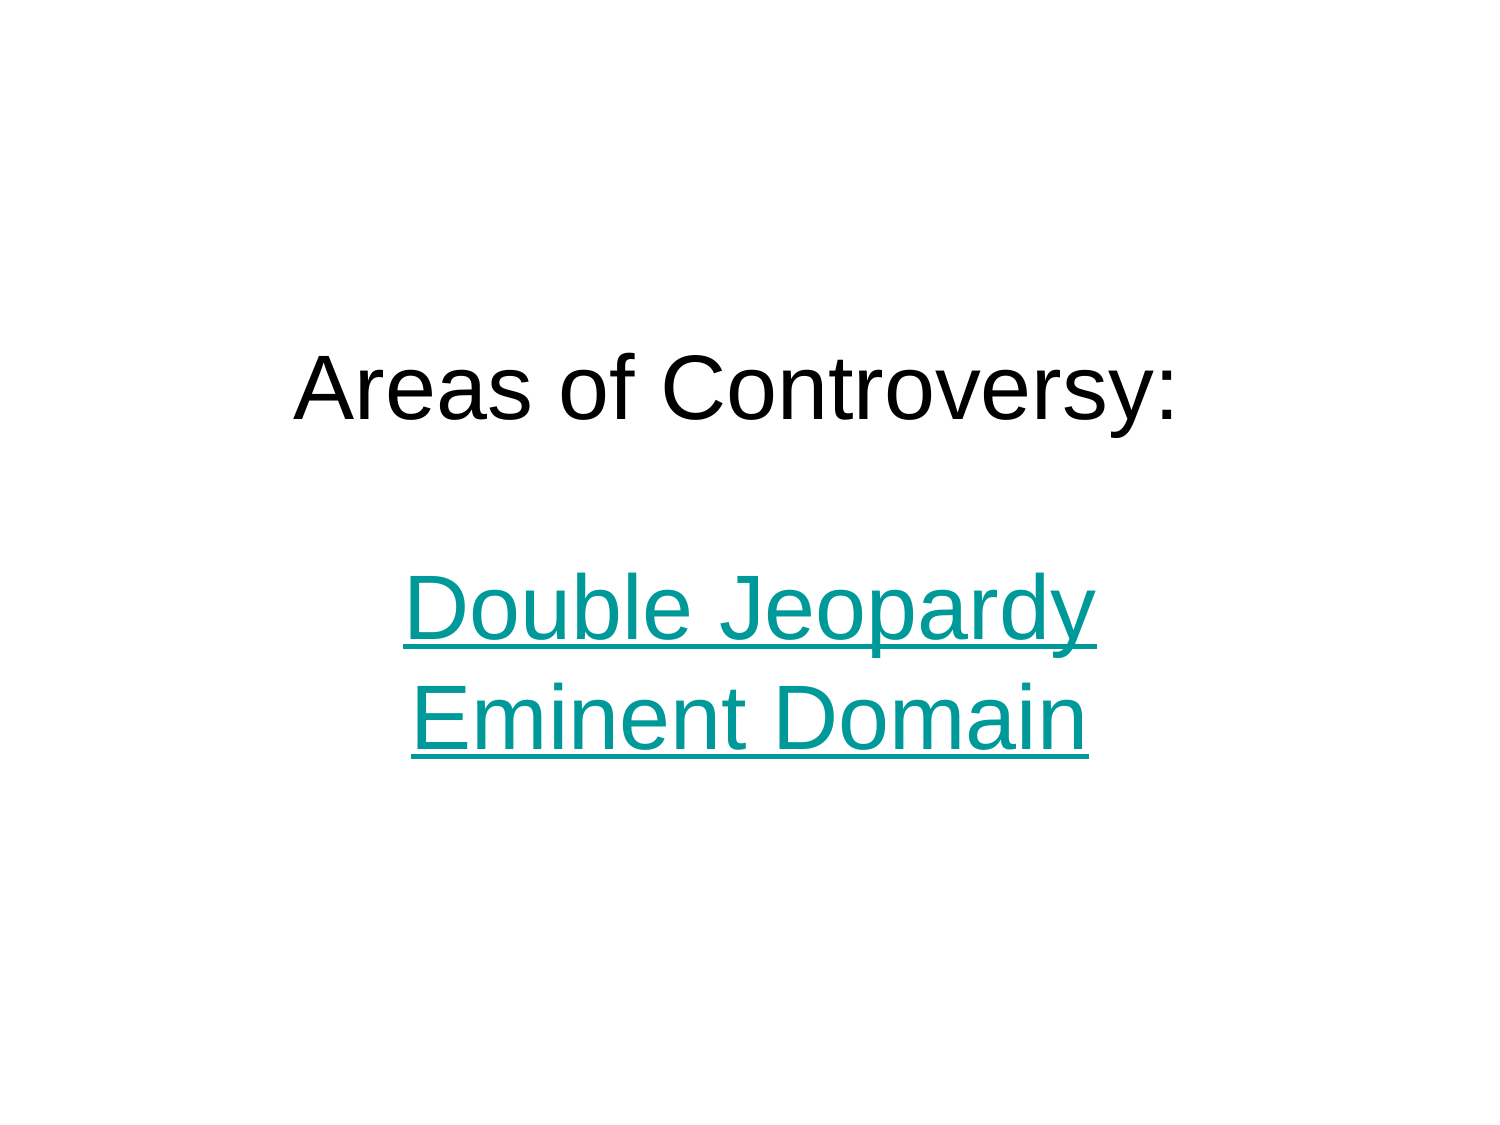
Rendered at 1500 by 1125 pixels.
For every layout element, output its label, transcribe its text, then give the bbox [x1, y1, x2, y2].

title Areas of Controversy: Double Jeopardy Eminent Domain [74, 44, 1426, 1051]
